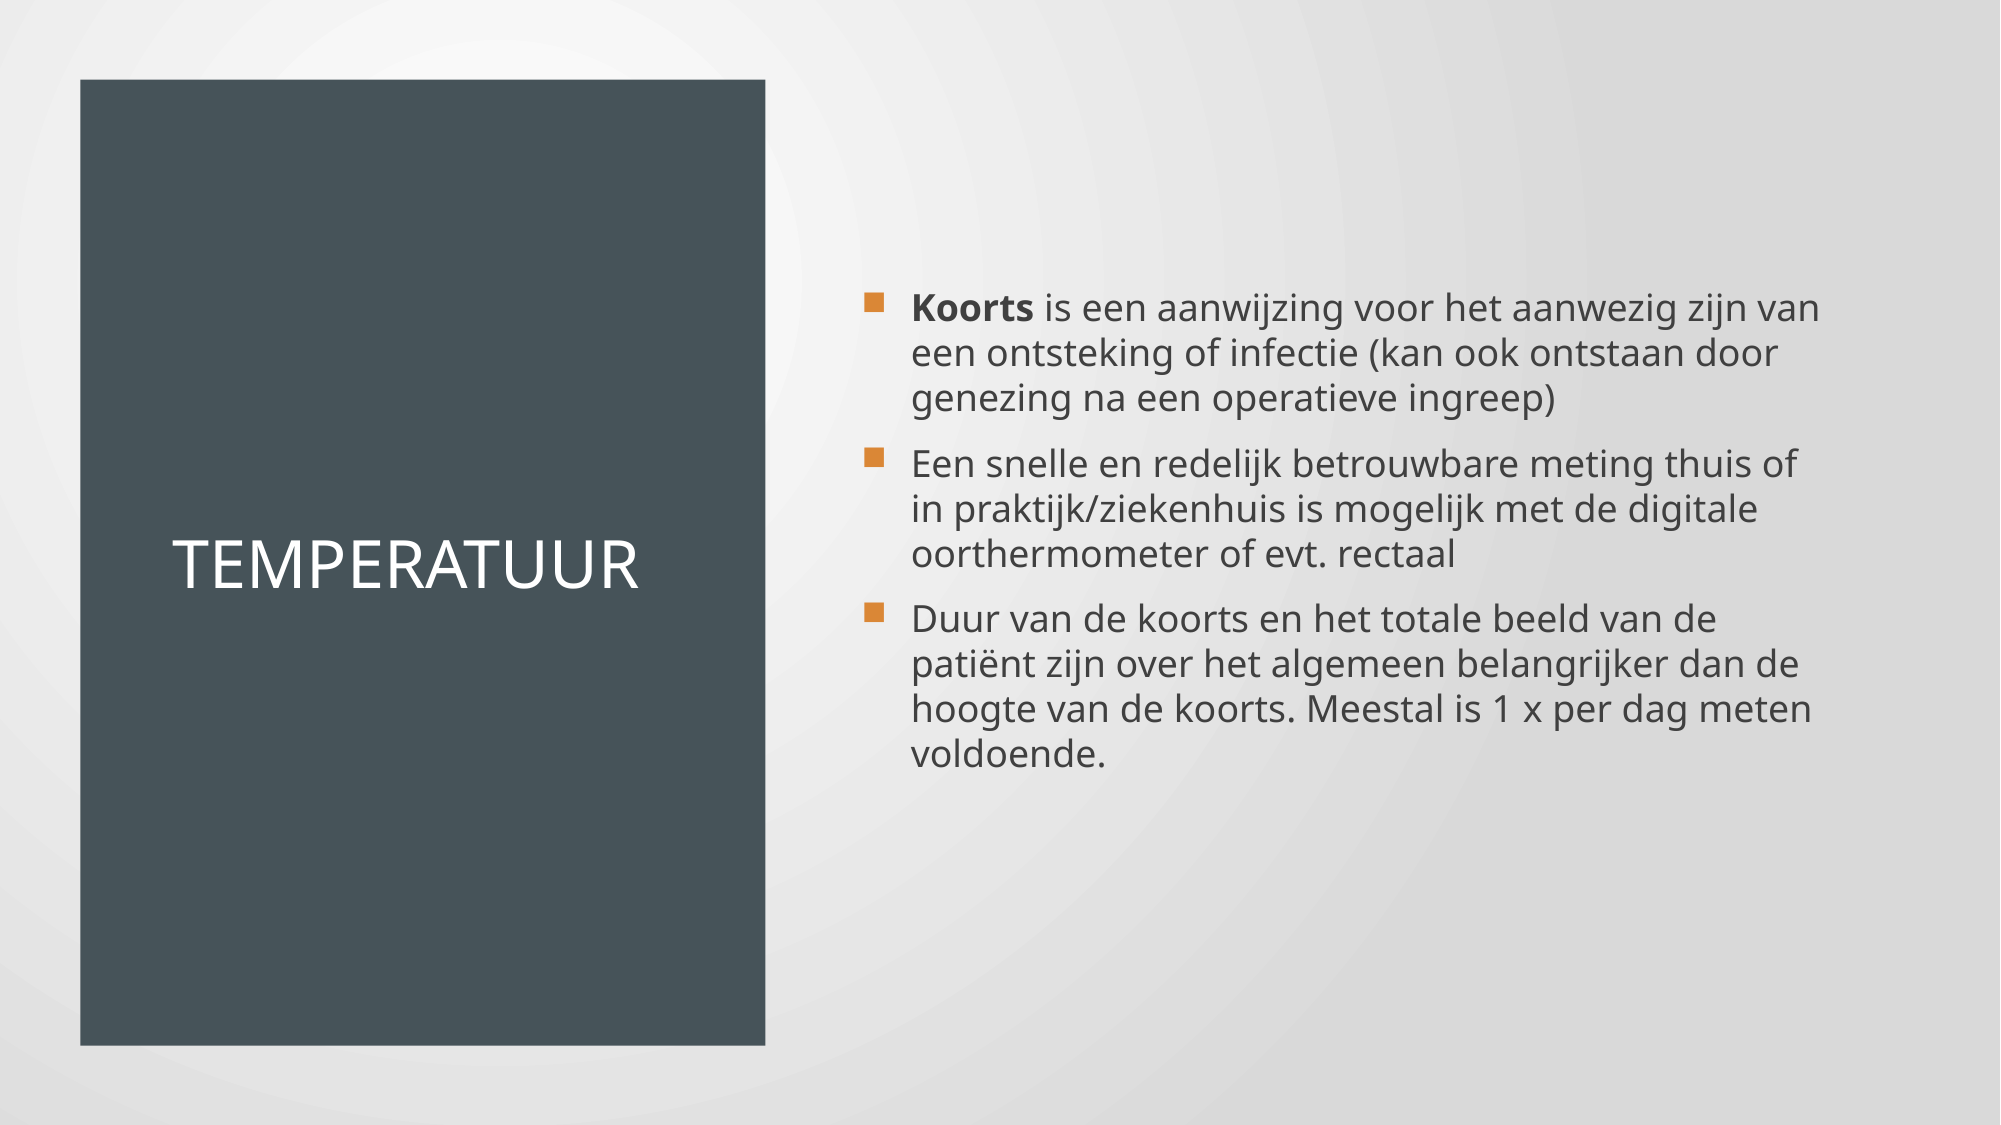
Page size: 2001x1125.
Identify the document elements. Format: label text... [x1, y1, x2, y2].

text_box [79, 78, 767, 1047]
text_box [0, 0, 2000, 1125]
title Temperatuur [157, 182, 694, 942]
list Koorts is een aanwijzing voor het aanwezig zijn van een ontsteking of infectie (kan ook ontstaan door genezing na een operatieve ingreep) Een snelle en redelijk betrouwbare meting thuis of in praktijk/ziekenhuis is mogelijk met de digitale oorthermometer of evt. rectaal Duur van de koorts en het totale beeld van de patiënt zijn over het algemeen belangrijker dan de hoogte van de koorts. Meestal is 1 x per dag meten voldoende. [845, 182, 1848, 942]
